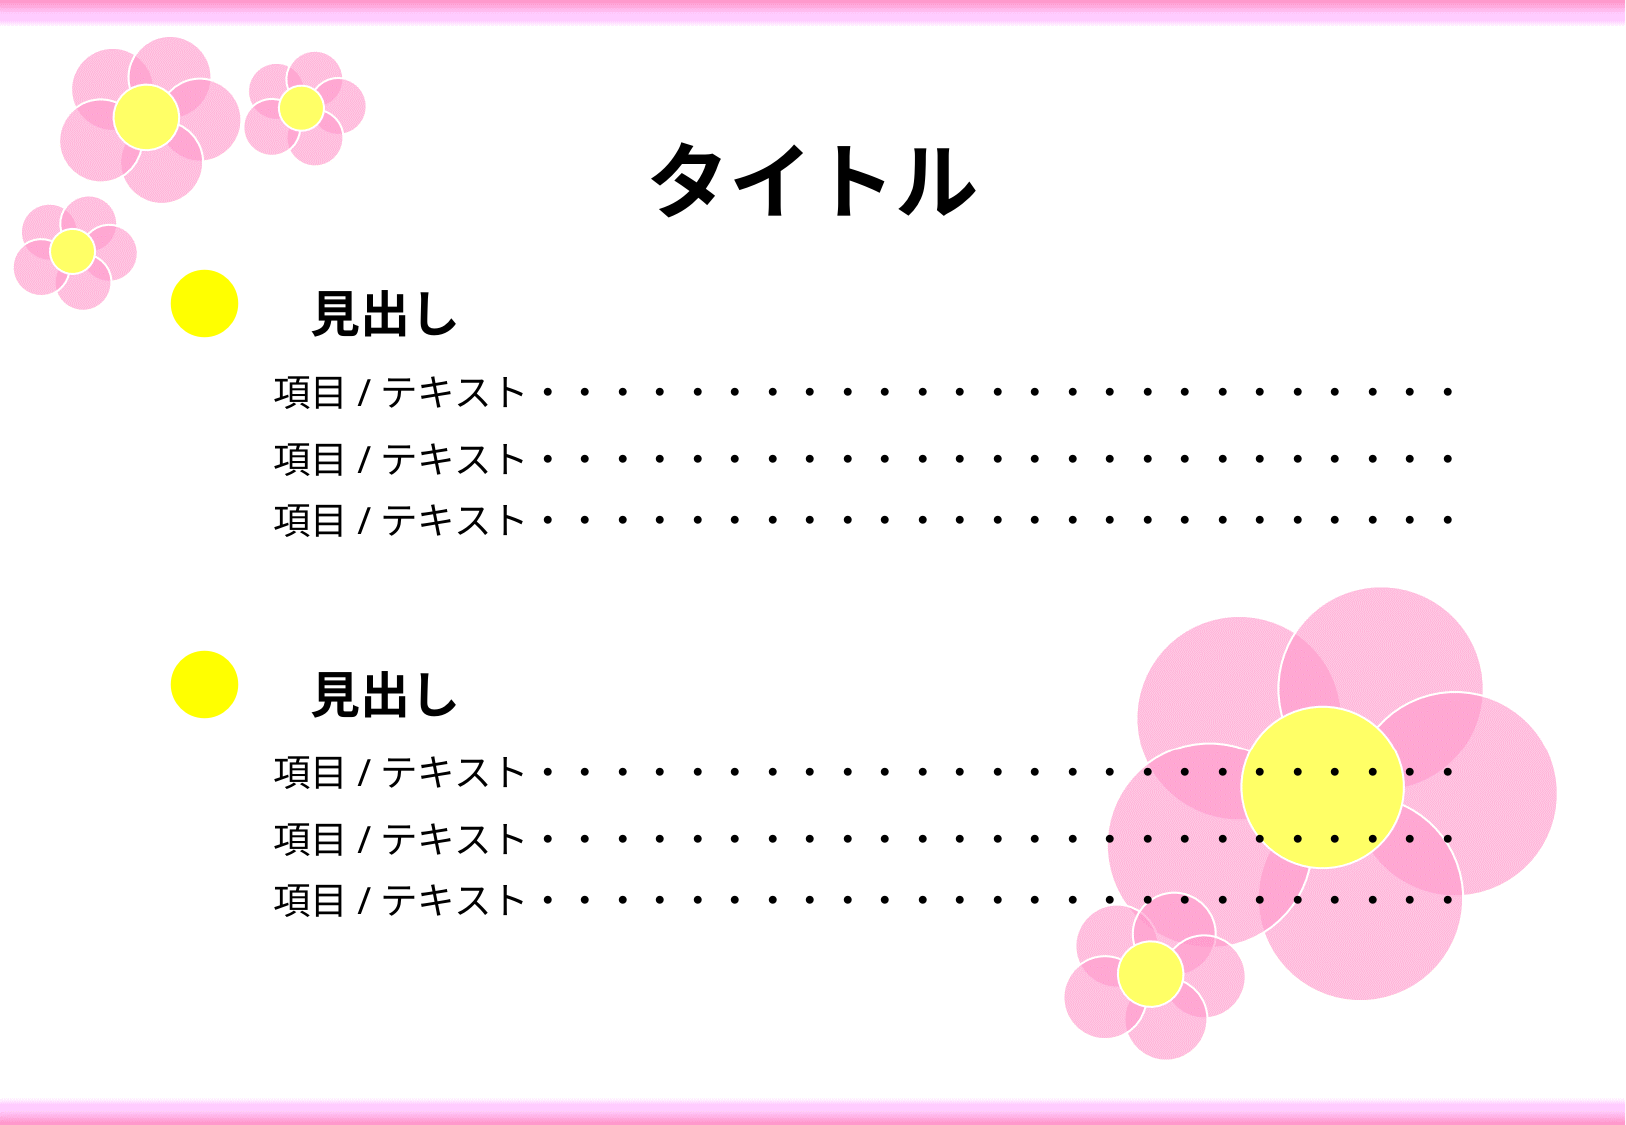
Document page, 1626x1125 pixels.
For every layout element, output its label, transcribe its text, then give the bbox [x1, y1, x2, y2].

text_box タイトル [152, 121, 1473, 237]
text_box 項目/テキスト・・・・・・・・・・・・・・・・・・・・・・・・・ [258, 361, 1552, 422]
text_box 項目/テキスト・・・・・・・・・・・・・・・・・・・・・・・・・ [258, 489, 1552, 550]
text_box 項目/テキスト・・・・・・・・・・・・・・・・・・・・・・・・・ [258, 808, 1552, 869]
text_box 項目/テキスト・・・・・・・・・・・・・・・・・・・・・・・・・ [258, 428, 1552, 489]
text_box ● 見出し [152, 250, 1473, 356]
picture [0, 0, 1626, 1125]
text_box 項目/テキスト・・・・・・・・・・・・・・・・・・・・・・・・・ [258, 741, 1552, 802]
text_box ● 見出し [152, 630, 1473, 736]
text_box 項目/テキスト・・・・・・・・・・・・・・・・・・・・・・・・・ [258, 870, 1552, 930]
